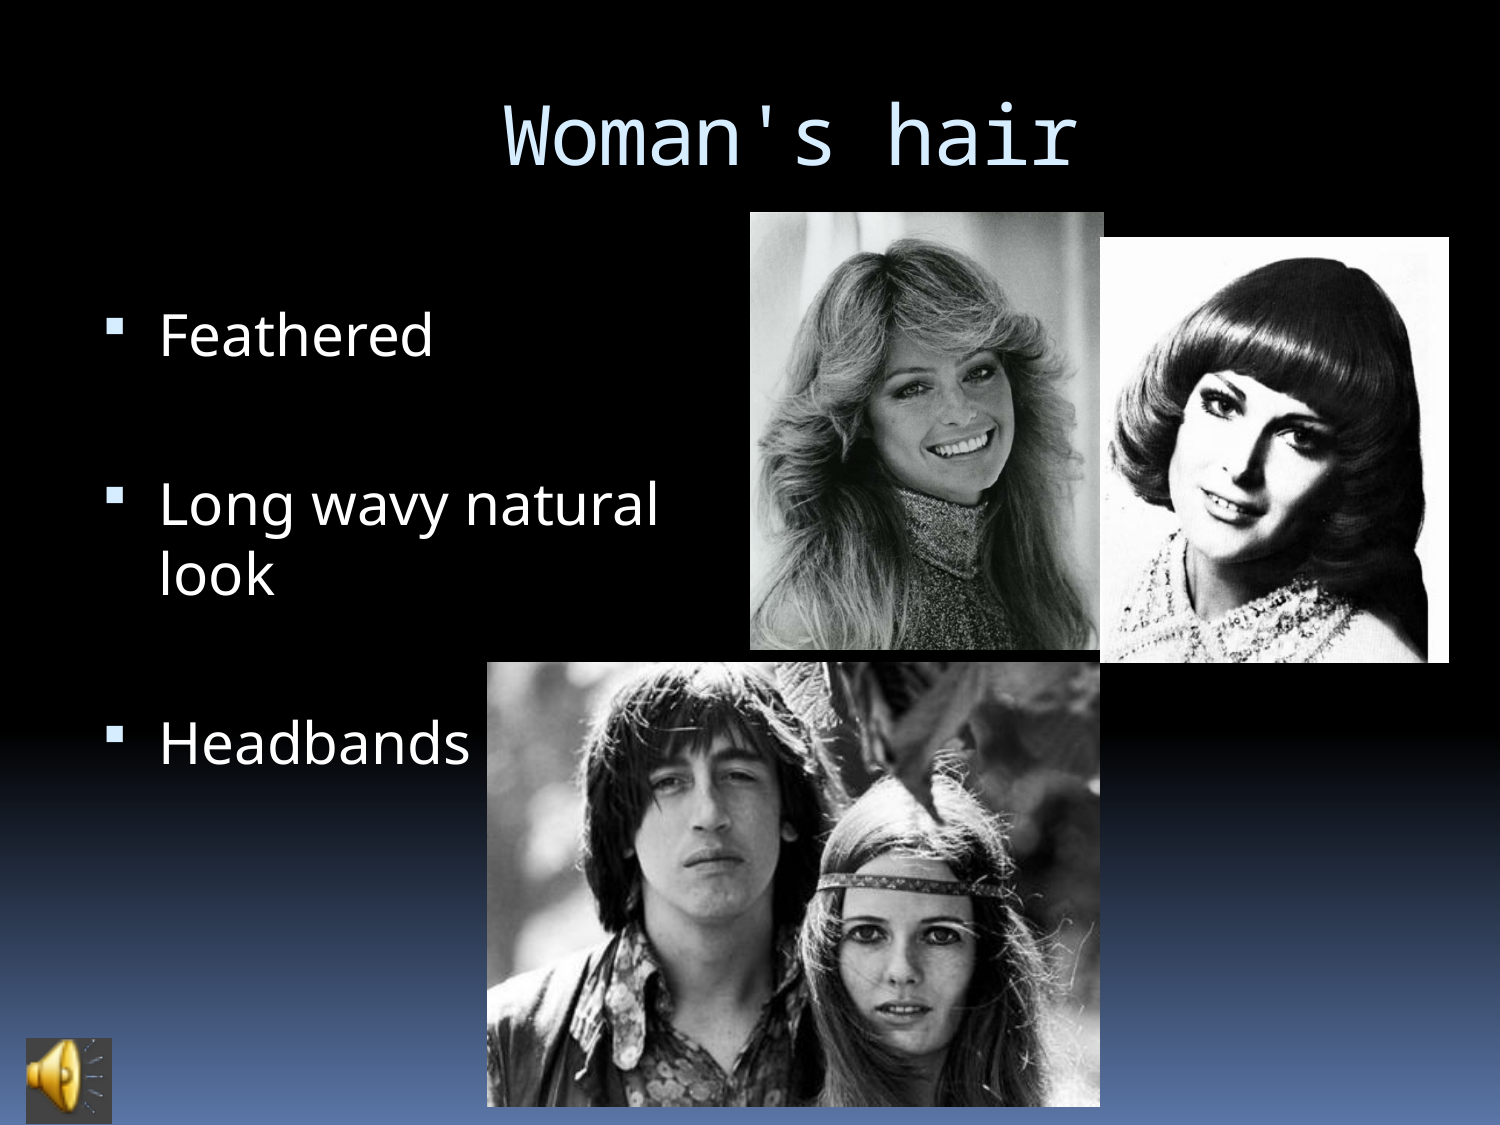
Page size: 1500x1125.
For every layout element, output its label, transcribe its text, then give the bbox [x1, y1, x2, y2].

picture [749, 211, 1104, 651]
picture [486, 662, 1101, 1107]
list Feathered Long wavy natural look Headbands [76, 290, 739, 1033]
title Woman's hair [337, 75, 1375, 225]
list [24, 1036, 113, 1125]
picture [1099, 237, 1450, 663]
